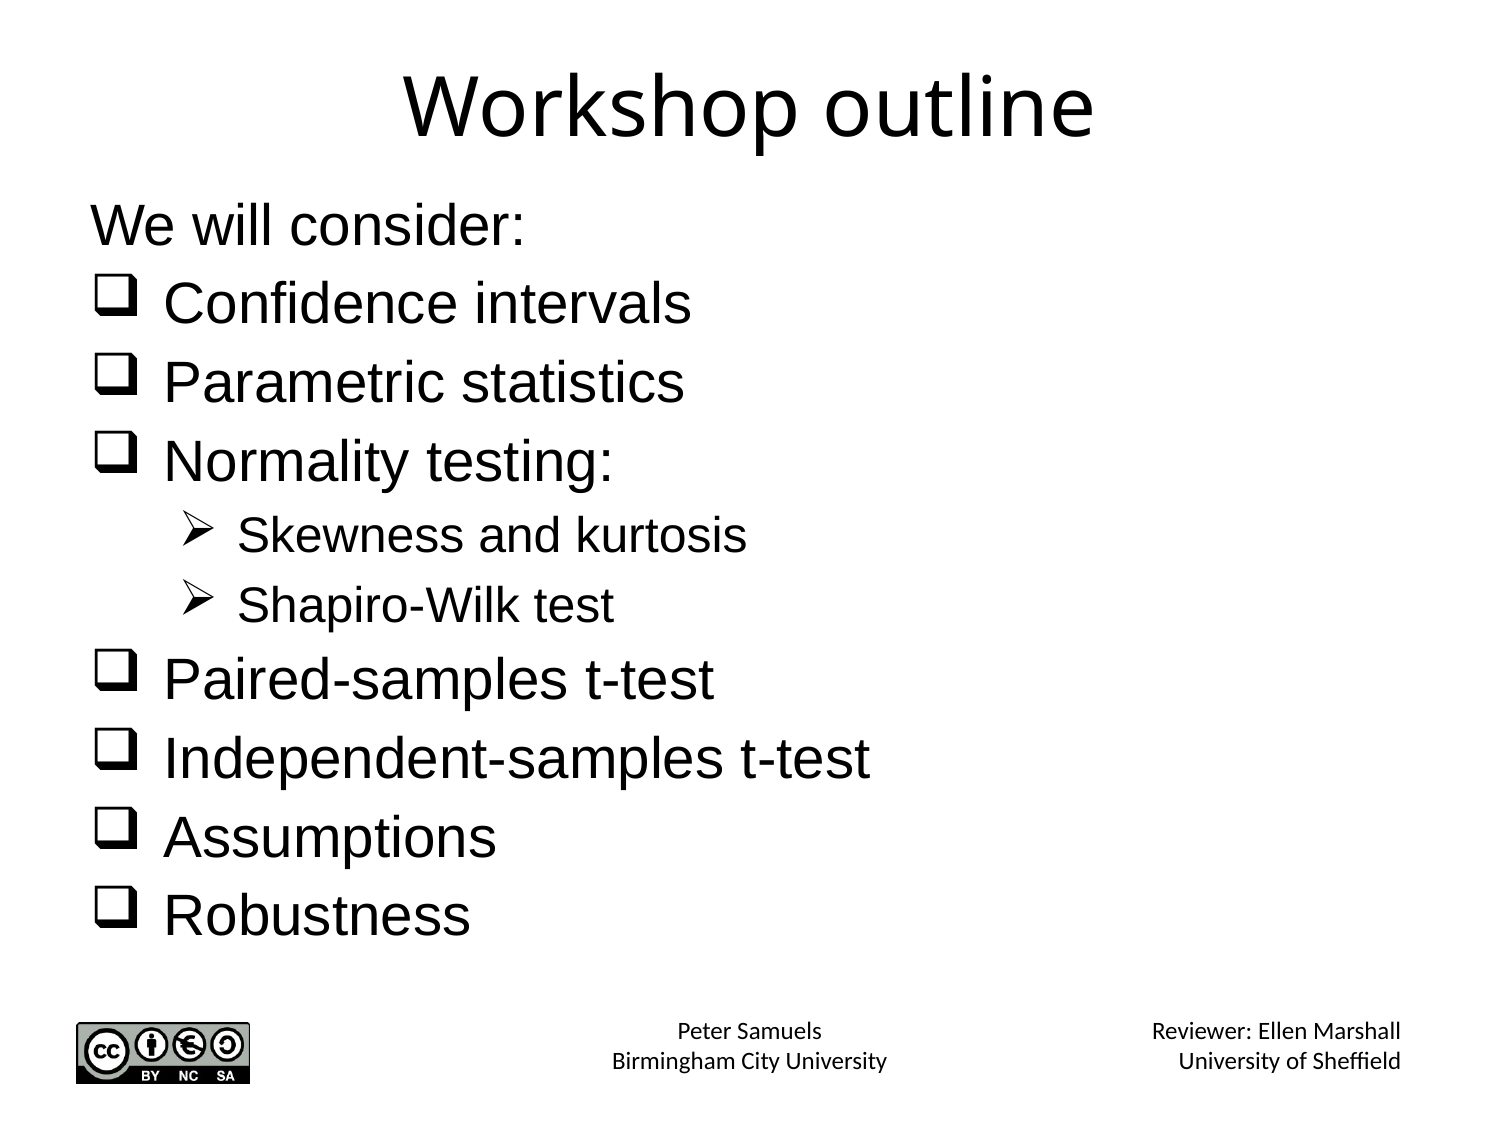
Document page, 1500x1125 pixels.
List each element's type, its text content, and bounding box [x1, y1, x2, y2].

list We will consider: Confidence intervals Parametric statistics Normality testing: Skewness and kurtosis Shapiro-Wilk test Paired-samples t-test Independent-samples t-test Assumptions Robustness [75, 184, 1425, 976]
title Workshop outline [75, 45, 1425, 161]
text_box Reviewer: Ellen Marshall University of Sheffield [1038, 1007, 1417, 1083]
picture [76, 1022, 251, 1084]
text_box Peter Samuels Birmingham City University [549, 1007, 951, 1083]
